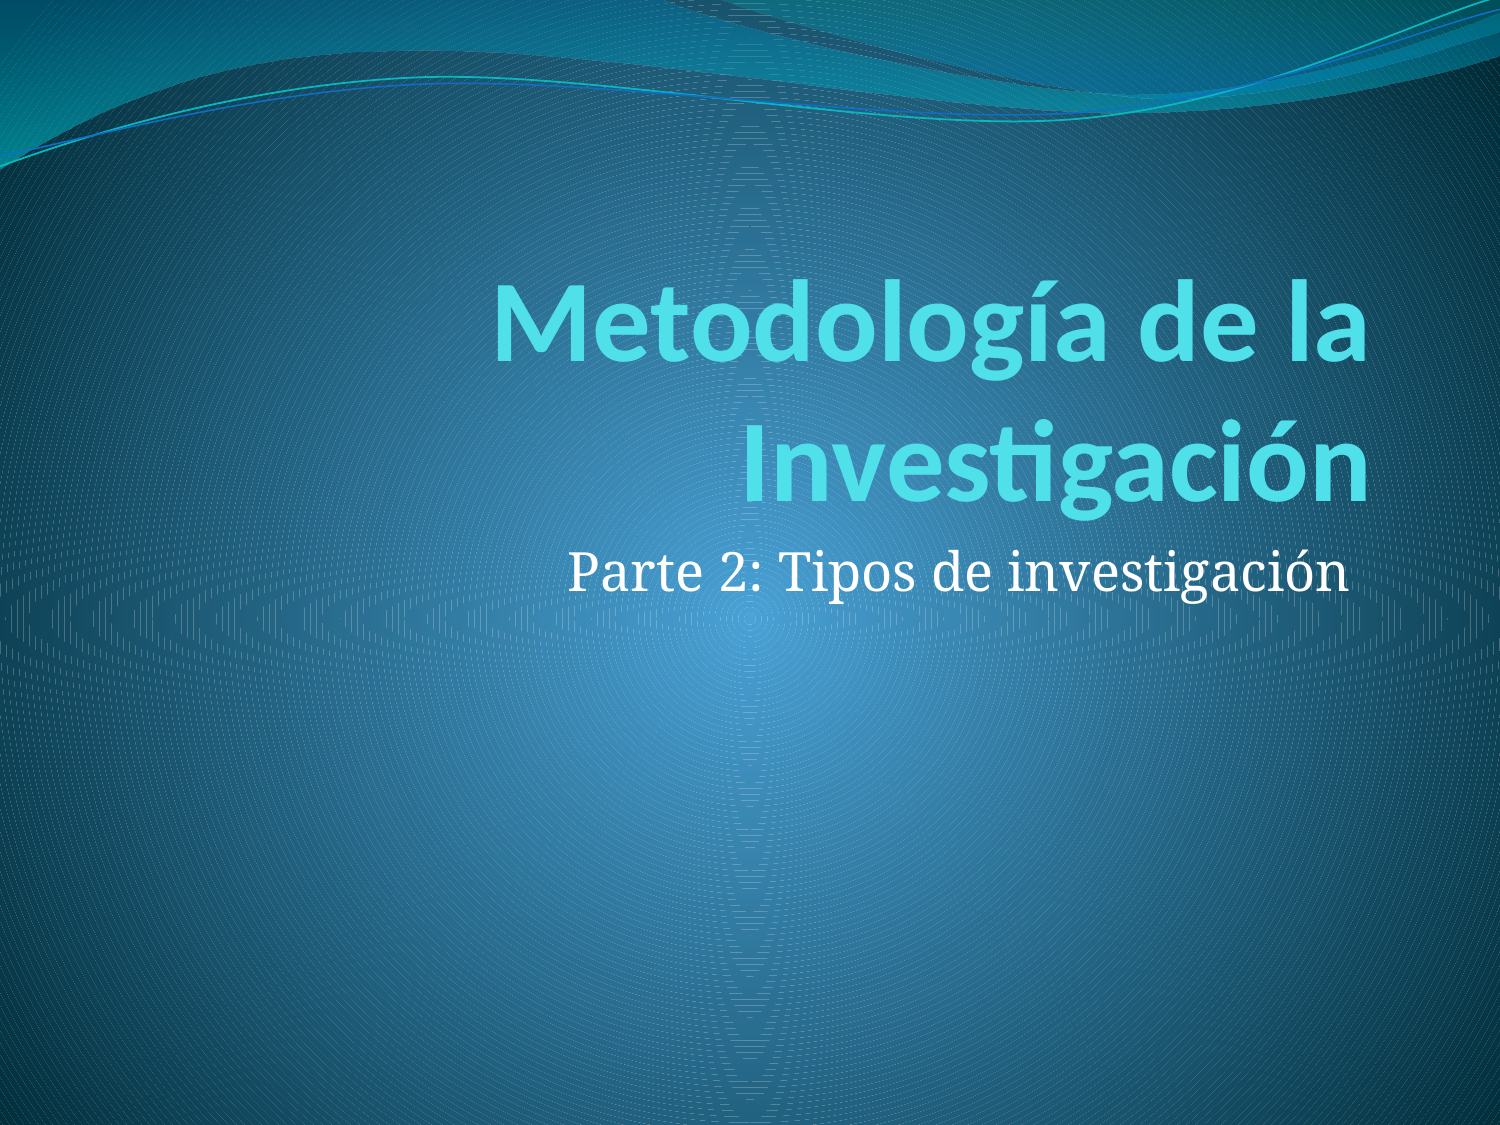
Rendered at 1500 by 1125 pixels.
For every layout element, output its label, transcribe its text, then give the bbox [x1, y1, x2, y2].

subtitle Parte 2: Tipos de investigación [87, 529, 1376, 818]
title Metodología de la Investigación [87, 224, 1376, 525]
